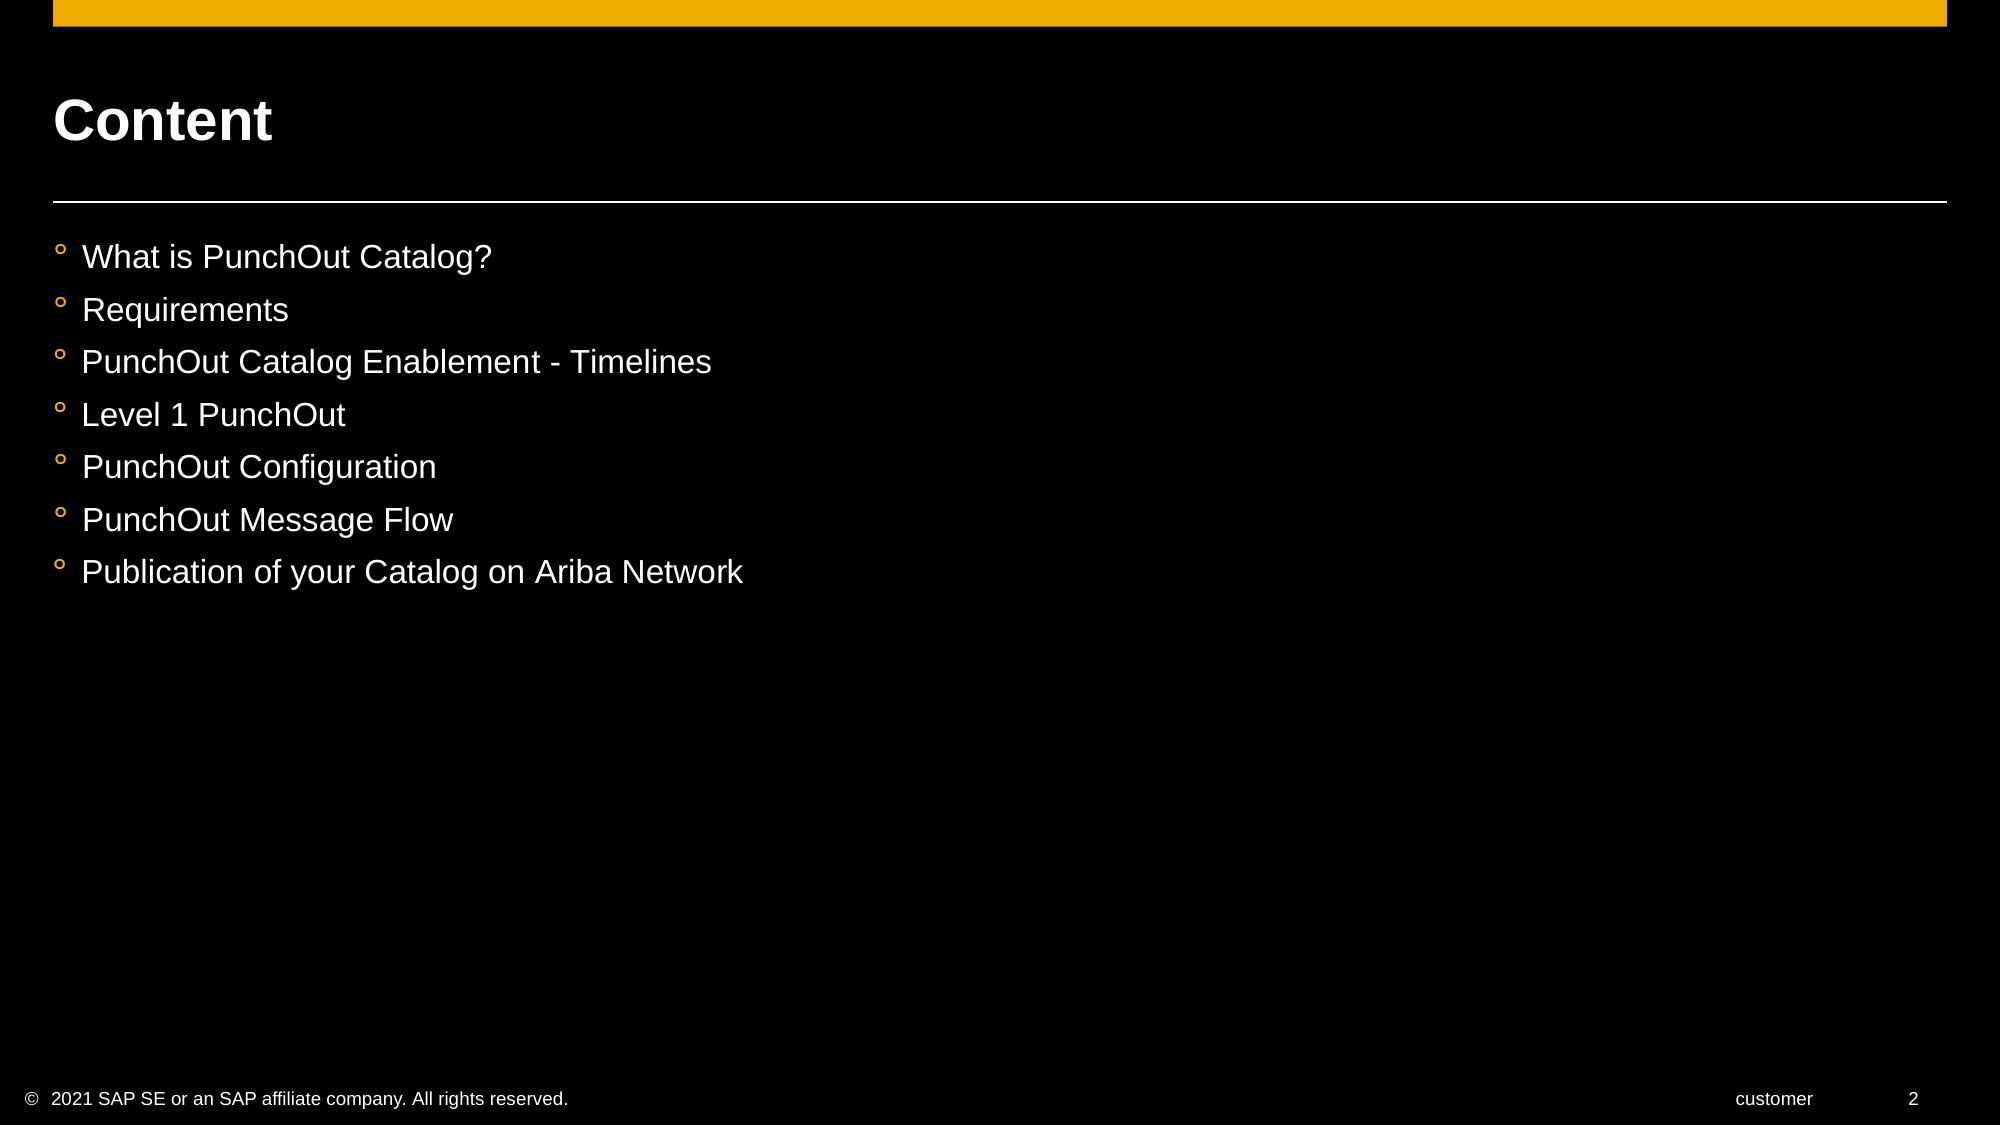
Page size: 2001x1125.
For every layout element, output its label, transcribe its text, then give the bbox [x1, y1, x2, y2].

text_box °Requirements [53, 287, 290, 328]
text_box [52, 0, 1948, 27]
text_box Content [53, 82, 274, 153]
text_box °PunchOut Catalog Enablement-Timelines °Level 1 PunchOut [53, 340, 713, 433]
text_box [0, 0, 2000, 1125]
text_box °PunchOut Message Flow [53, 497, 455, 538]
text_box °Publication of your Catalog on Ariba Network [52, 550, 744, 591]
text_box © 2021 SAP SE or an SAP affiliate company. All rights reserved. customer 2 [24, 1087, 1975, 1110]
text_box °What is PunchOut Catalog? [53, 235, 494, 276]
text_box °PunchOut Configuration [53, 445, 438, 486]
